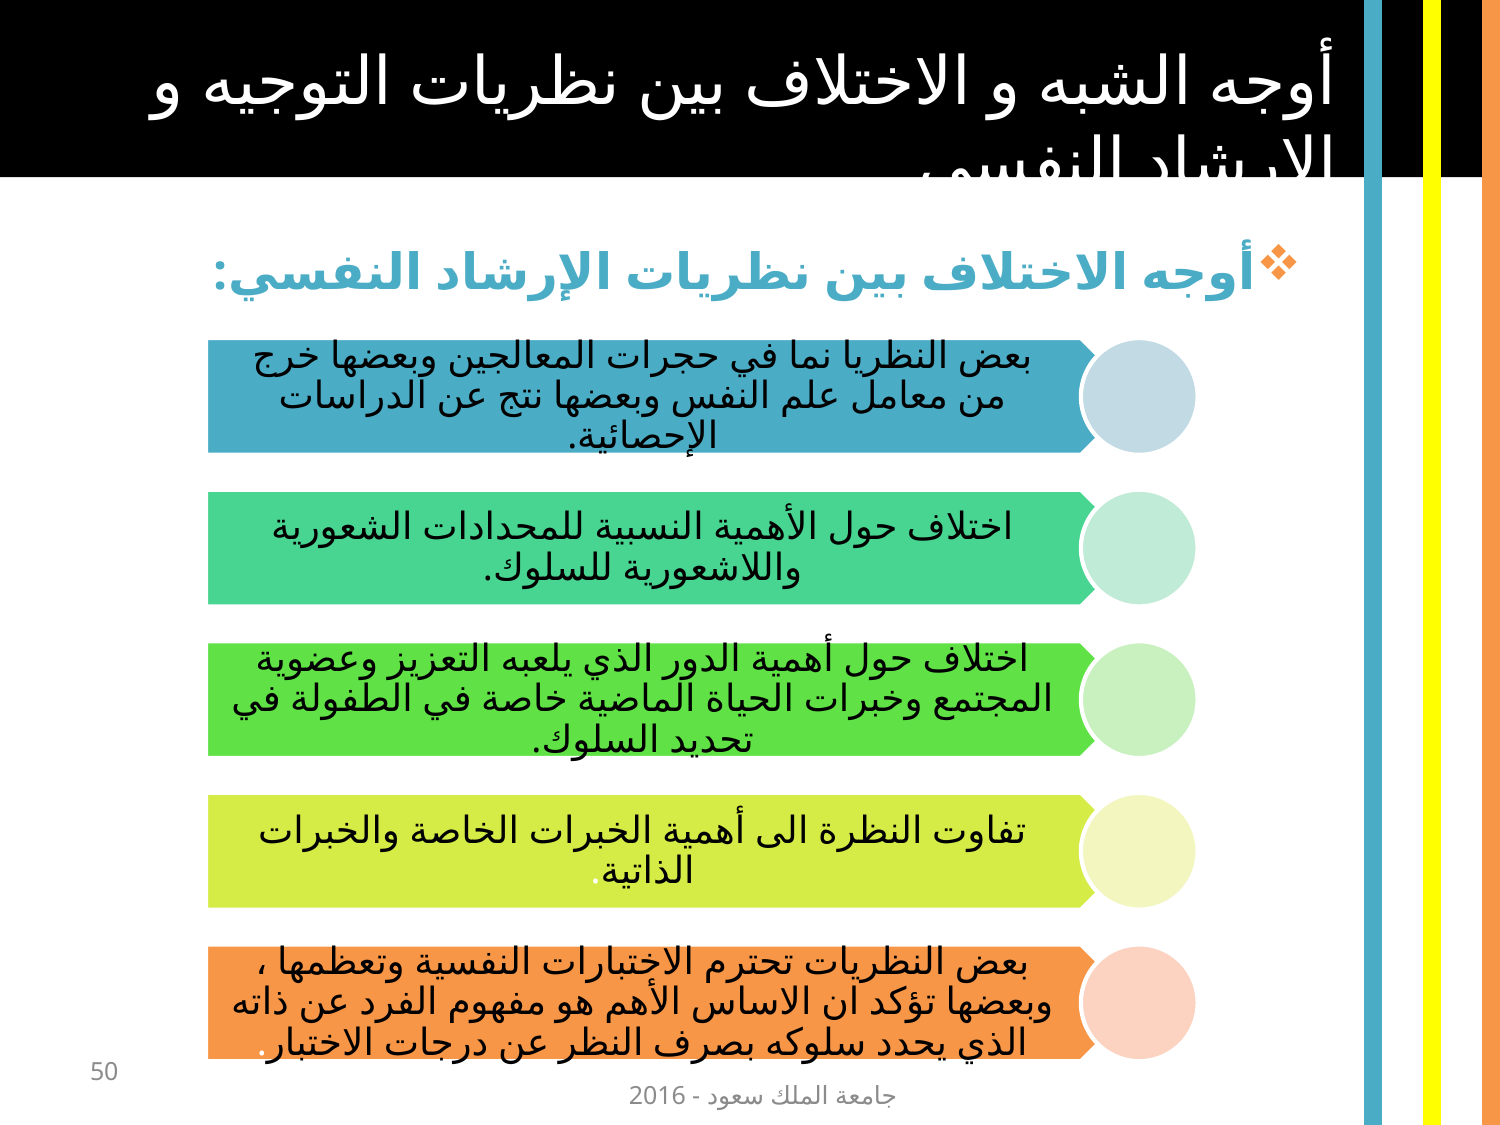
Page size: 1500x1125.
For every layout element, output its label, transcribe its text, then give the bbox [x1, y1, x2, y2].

text_box [1362, 0, 1384, 336]
text_box [1362, 1070, 1384, 1125]
slide_number 50 [75, 1070, 425, 1103]
text_box [1421, 0, 1443, 1125]
text_box [1480, 0, 1500, 1125]
text_box [0, 0, 1362, 179]
footer جامعة الملك سعود - 2016 [525, 1070, 1001, 1125]
text_box أوجه الشبه و الاختلاف بين نظريات التوجيه و الإرشاد النفسي [0, 30, 1353, 206]
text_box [0, 337, 1404, 1062]
text_box أوجه الاختلاف بين نظريات الإرشاد النفسي: [147, 231, 1317, 307]
text_box [1384, 0, 1421, 179]
text_box [1443, 0, 1480, 179]
